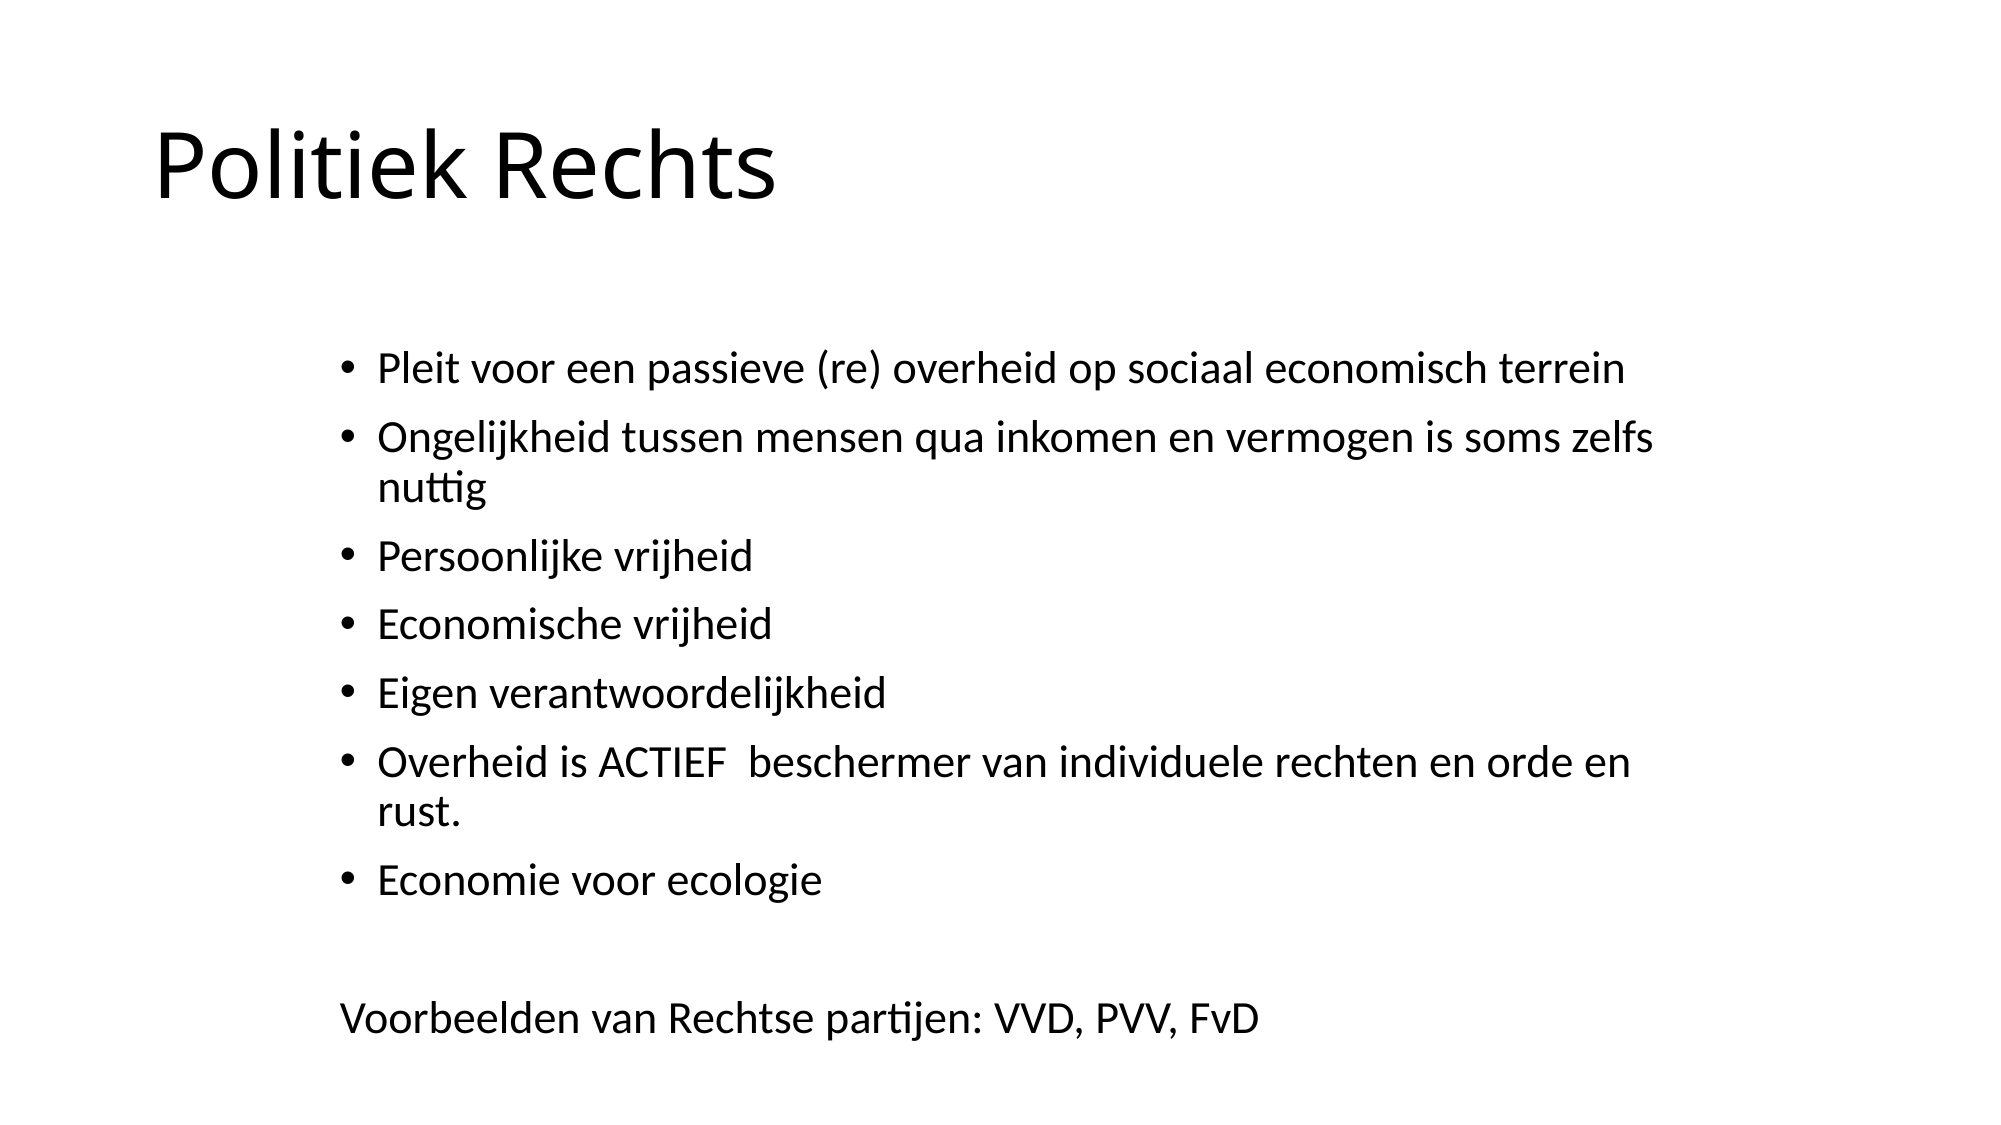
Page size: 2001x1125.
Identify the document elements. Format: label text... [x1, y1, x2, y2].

list Pleit voor een passieve (re) overheid op sociaal economisch terrein Ongelijkheid tussen mensen qua inkomen en vermogen is soms zelfs nuttig Persoonlijke vrijheid Economische vrijheid Eigen verantwoordelijkheid Overheid is ACTIEF beschermer van individuele rechten en orde en rust. Economie voor ecologie Voorbeelden van Rechtse partijen: VVD, PVV, FvD [324, 262, 1675, 1059]
title Politiek Rechts [137, 59, 1863, 278]
